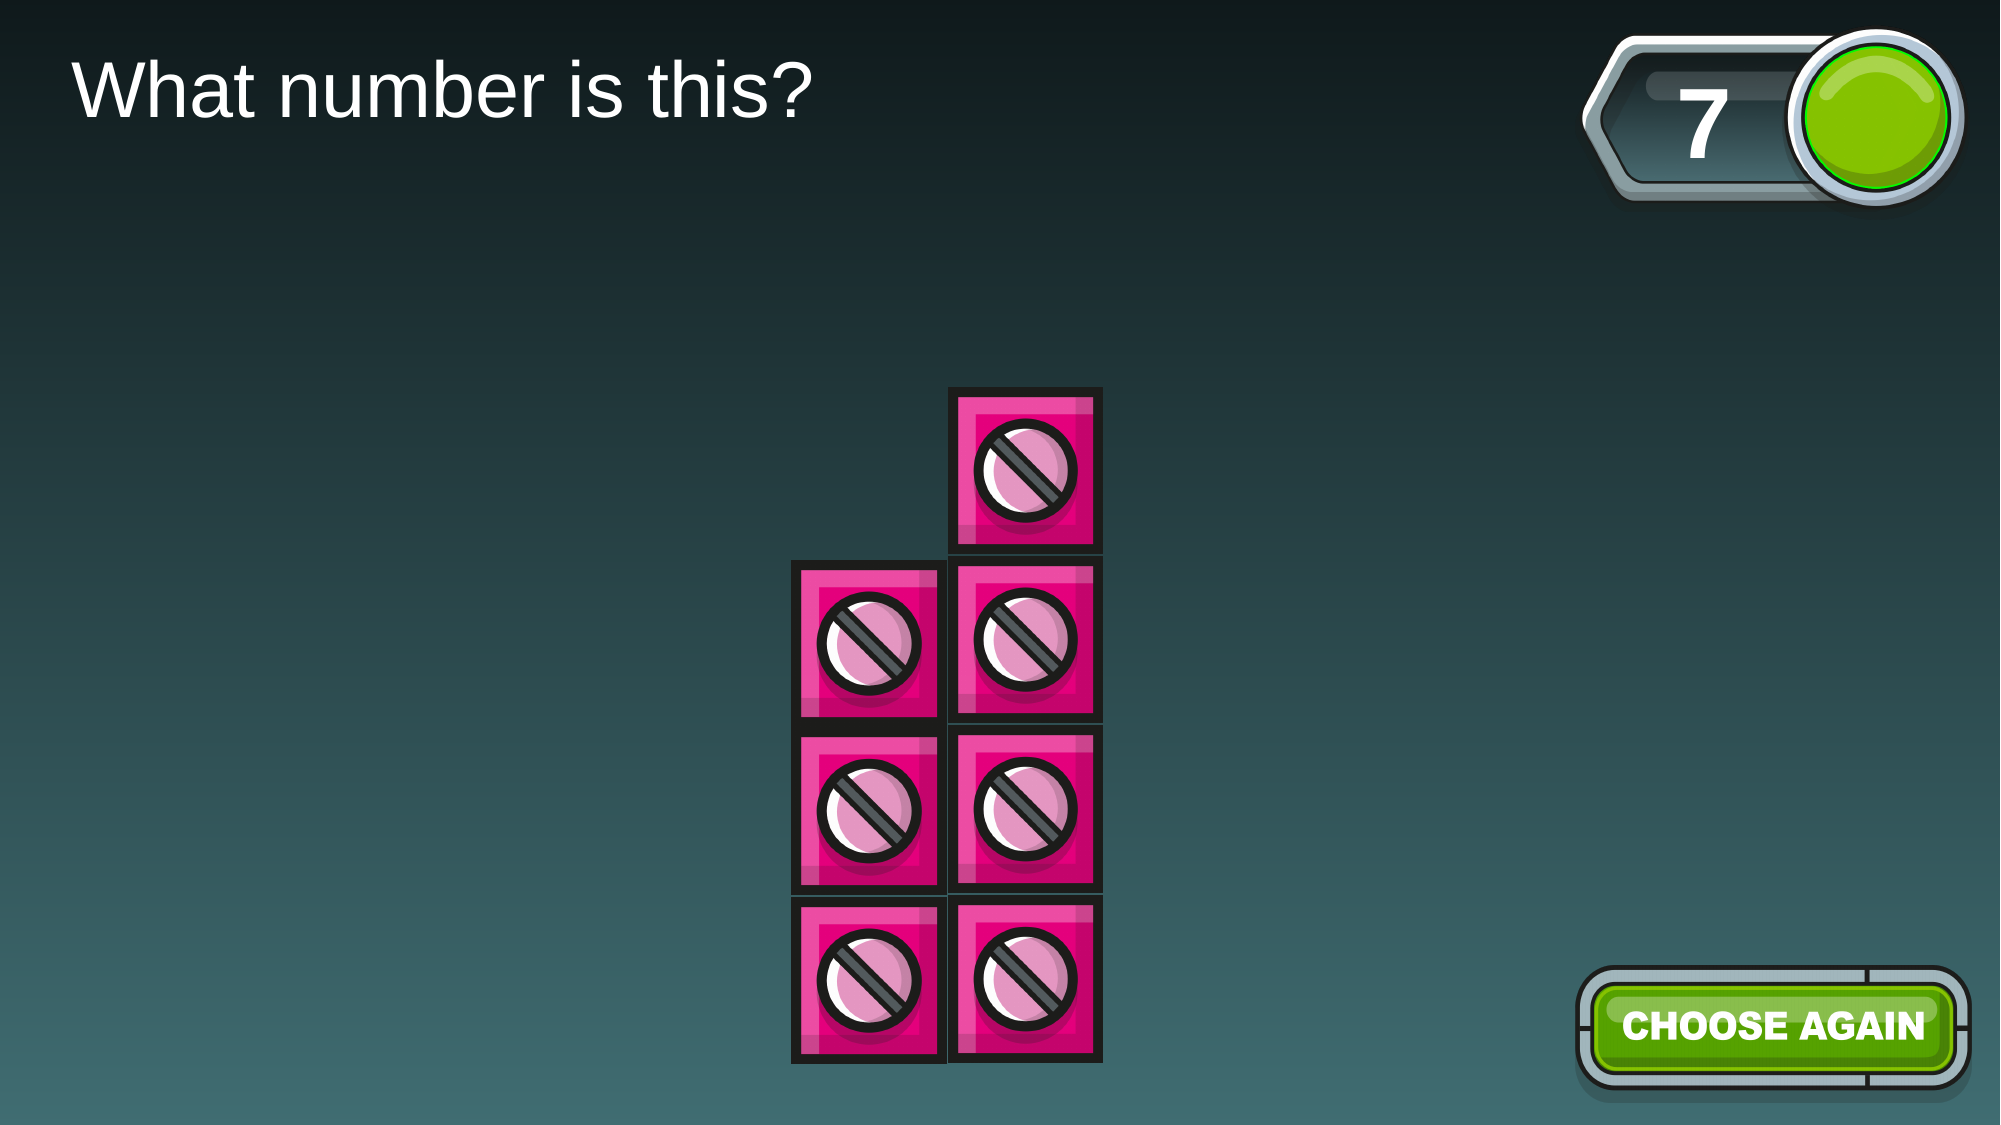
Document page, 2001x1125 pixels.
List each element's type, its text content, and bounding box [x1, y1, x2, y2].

picture [1575, 25, 1971, 221]
text_box What number is this? [55, 30, 1093, 162]
picture [1575, 965, 1972, 1104]
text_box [791, 386, 1103, 1065]
